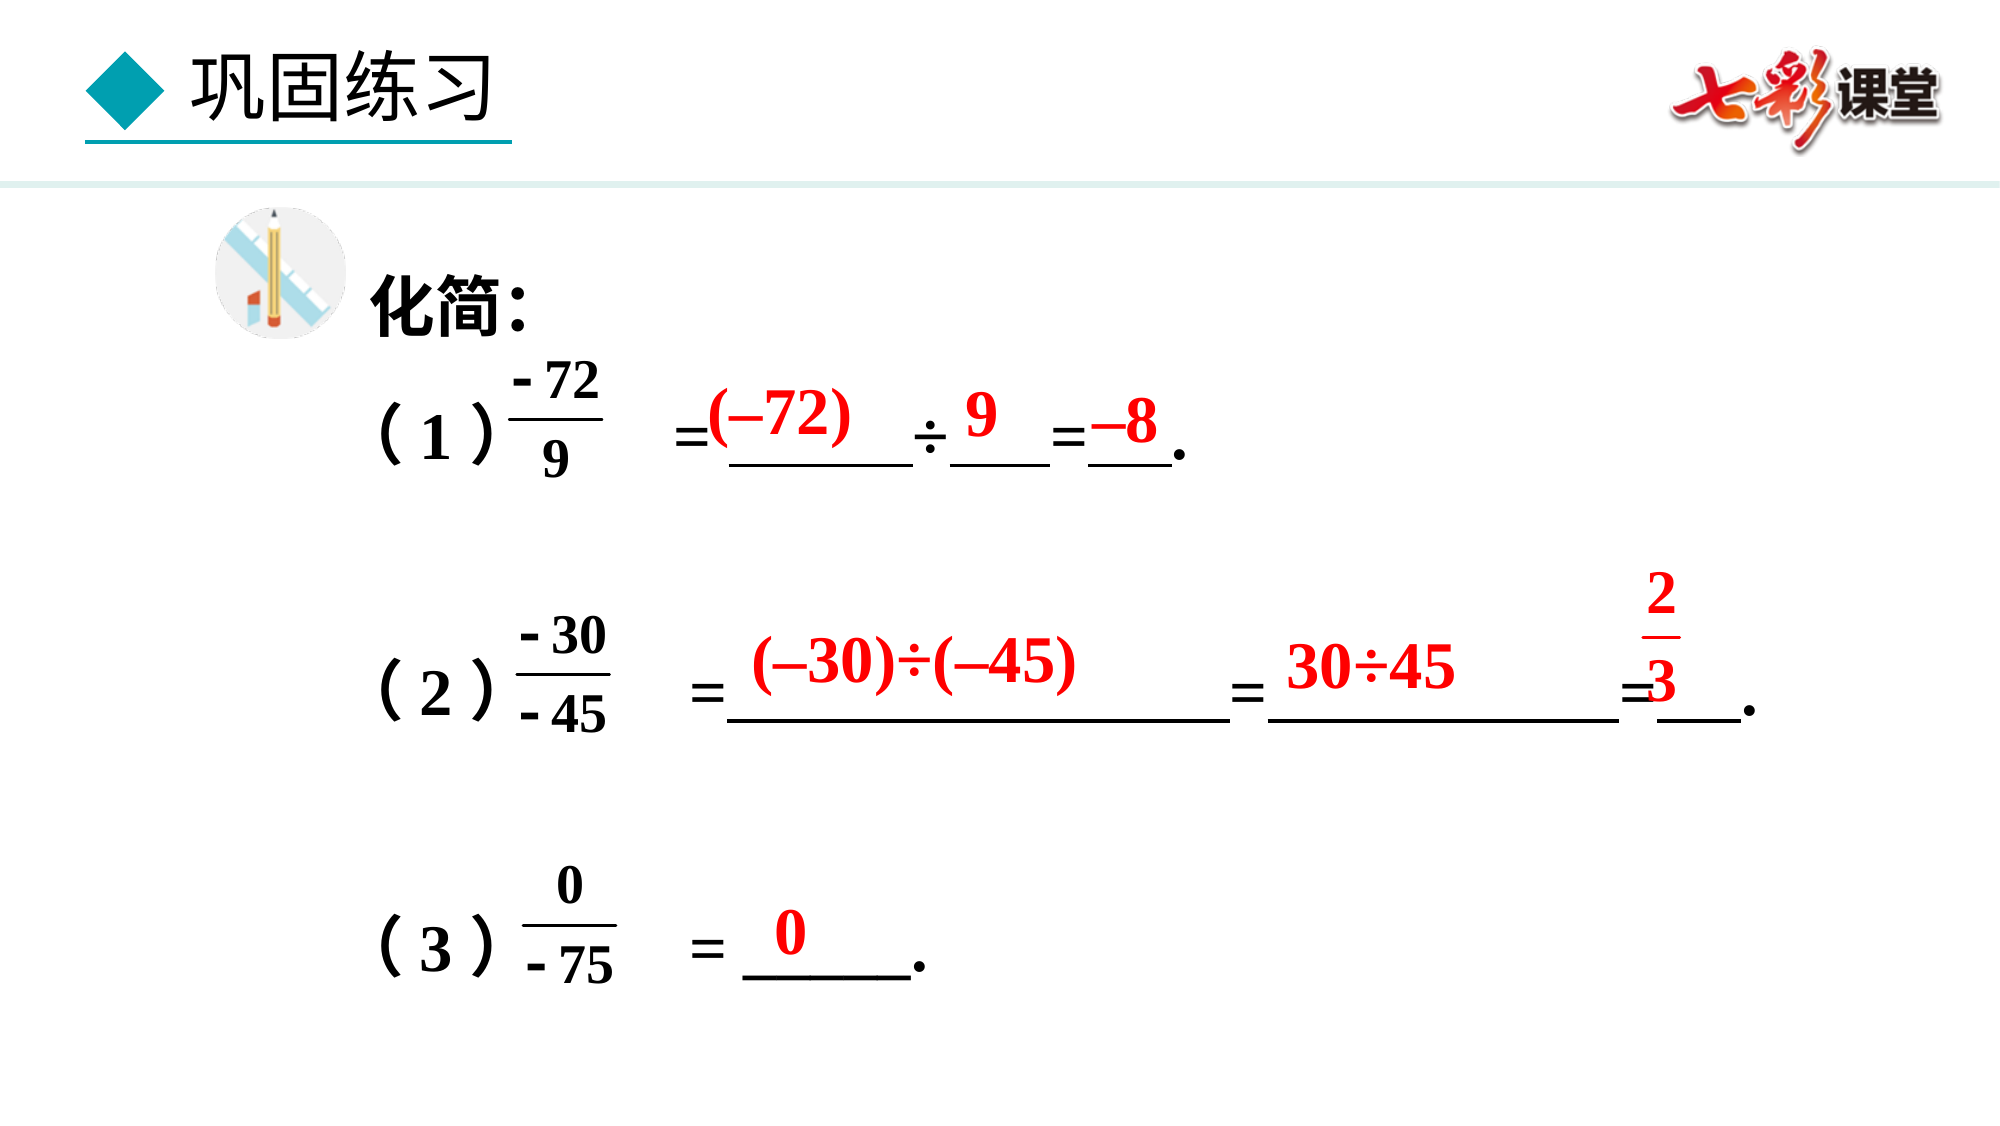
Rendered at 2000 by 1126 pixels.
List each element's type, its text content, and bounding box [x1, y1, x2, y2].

text_box 0 [754, 877, 833, 978]
text_box (–72) [687, 357, 1027, 458]
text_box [507, 595, 620, 746]
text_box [1632, 550, 1695, 717]
text_box 30÷45 [1266, 612, 1552, 713]
picture [1666, 42, 1948, 157]
text_box 9 [945, 360, 1016, 461]
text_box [499, 340, 613, 491]
text_box –8 [1072, 366, 1223, 467]
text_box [513, 846, 627, 997]
text_box (–30)÷(–45) [731, 605, 1168, 706]
text_box 化简： （1） = ÷ = . （2） = = = . （3） = _____. [317, 207, 1900, 995]
picture [214, 207, 347, 339]
